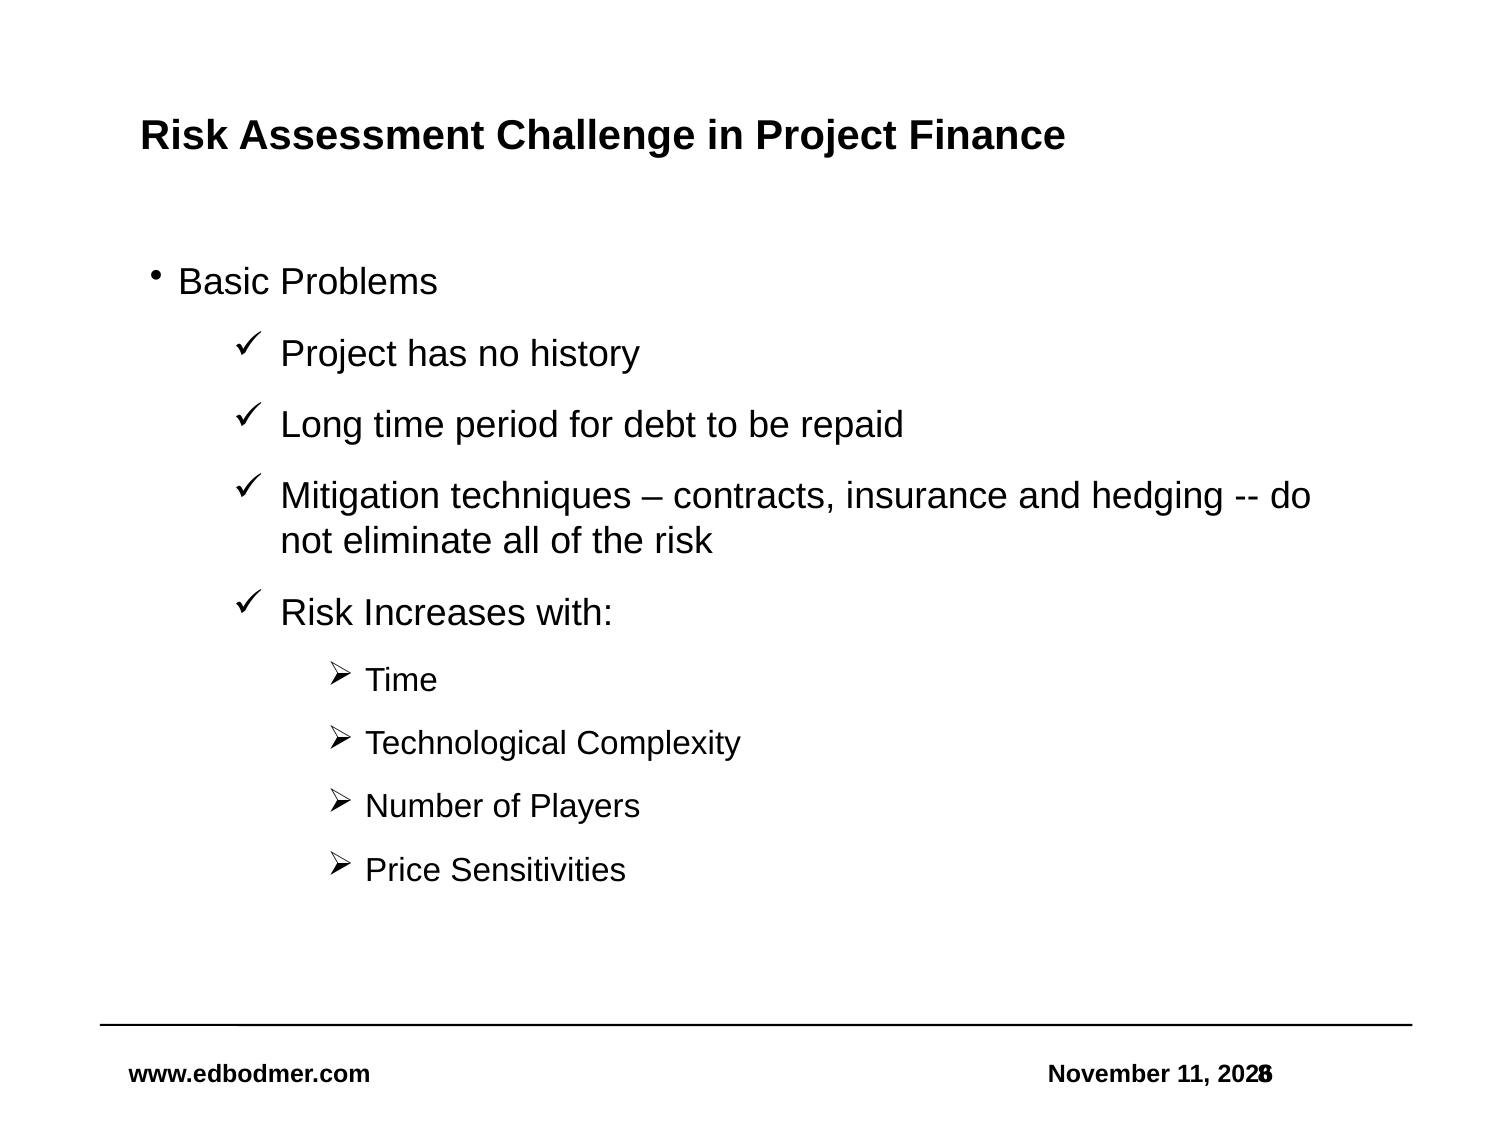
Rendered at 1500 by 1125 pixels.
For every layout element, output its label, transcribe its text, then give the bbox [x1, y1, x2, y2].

list Basic Problems Project has no history Long time period for debt to be repaid Mitigation techniques – contracts, insurance and hedging -- do not eliminate all of the risk Risk Increases with: Time Technological Complexity Number of Players Price Sensitivities [124, 249, 1376, 1001]
title Risk Assessment Challenge in Project Finance [124, 99, 1288, 226]
